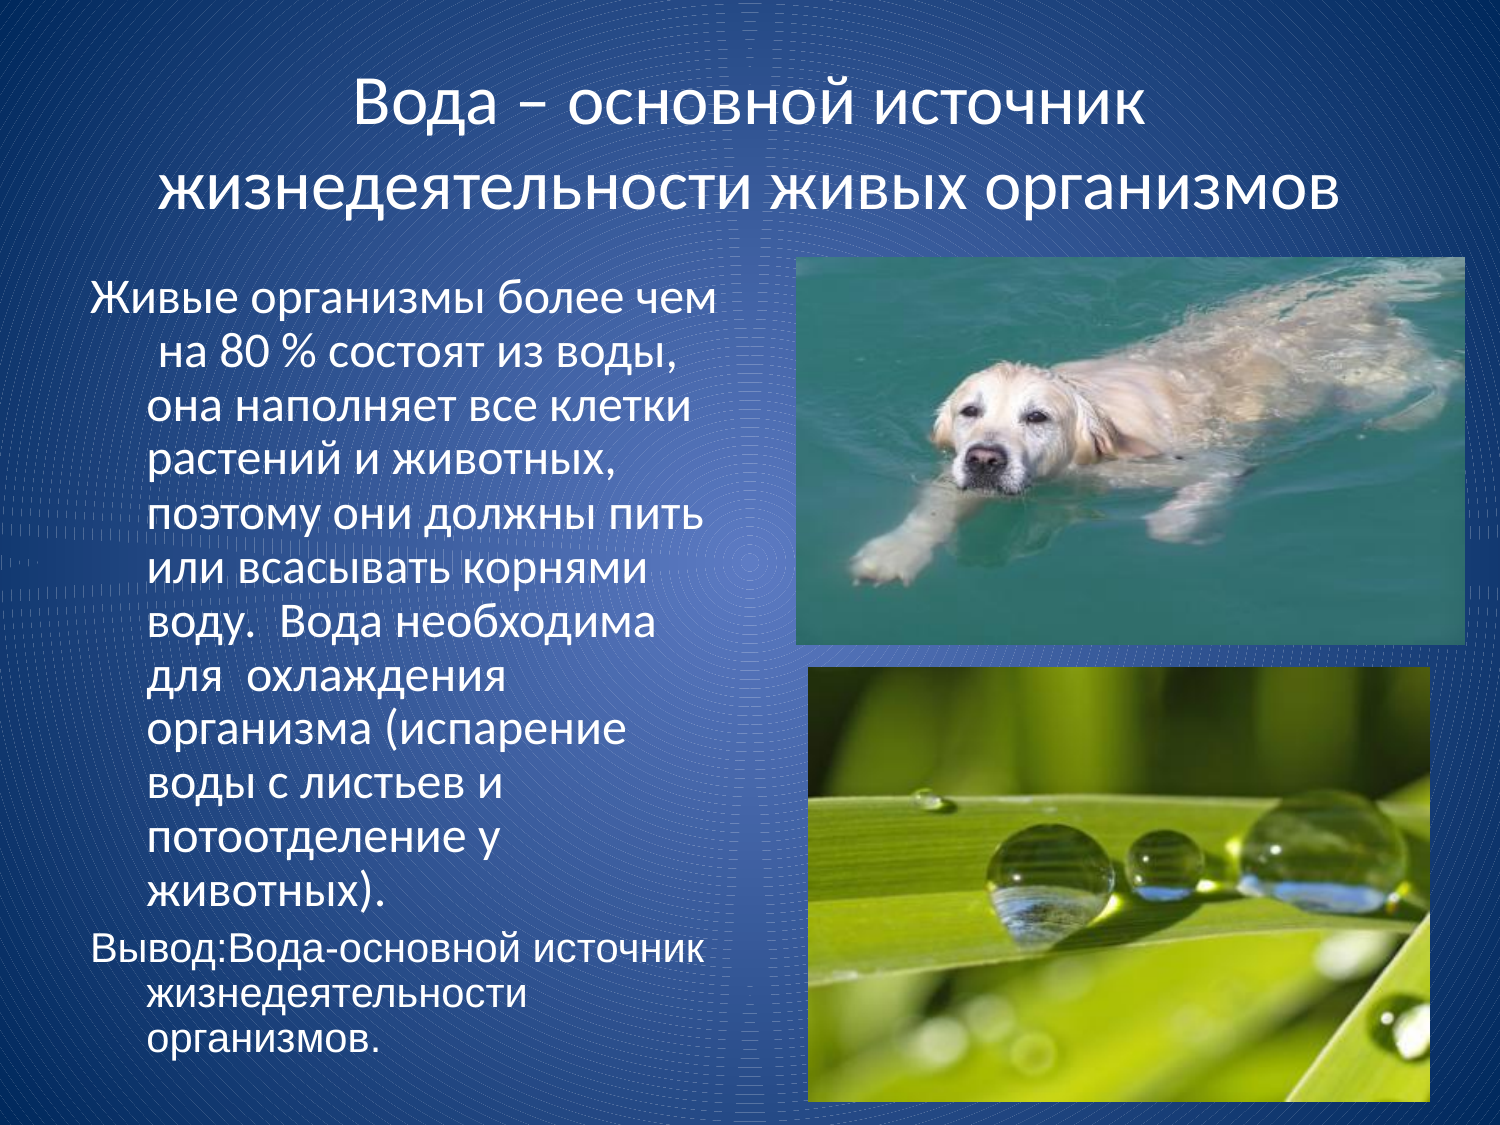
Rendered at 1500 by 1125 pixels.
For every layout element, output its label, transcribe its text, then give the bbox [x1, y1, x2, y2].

list Живые организмы более чем на 80 % состоят из воды, она наполняет все клетки растений и животных, поэтому они должны пить или всасывать корнями воду. Вода необходима для охлаждения организма (испарение воды с листьев и потоотделение у животных). Вывод:Вода-основной источник жизнедеятельности организмов. [74, 262, 738, 1079]
picture [808, 667, 1430, 1102]
title Вода – основной источник жизнедеятельности живых организмов [74, 44, 1426, 233]
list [796, 257, 1466, 645]
